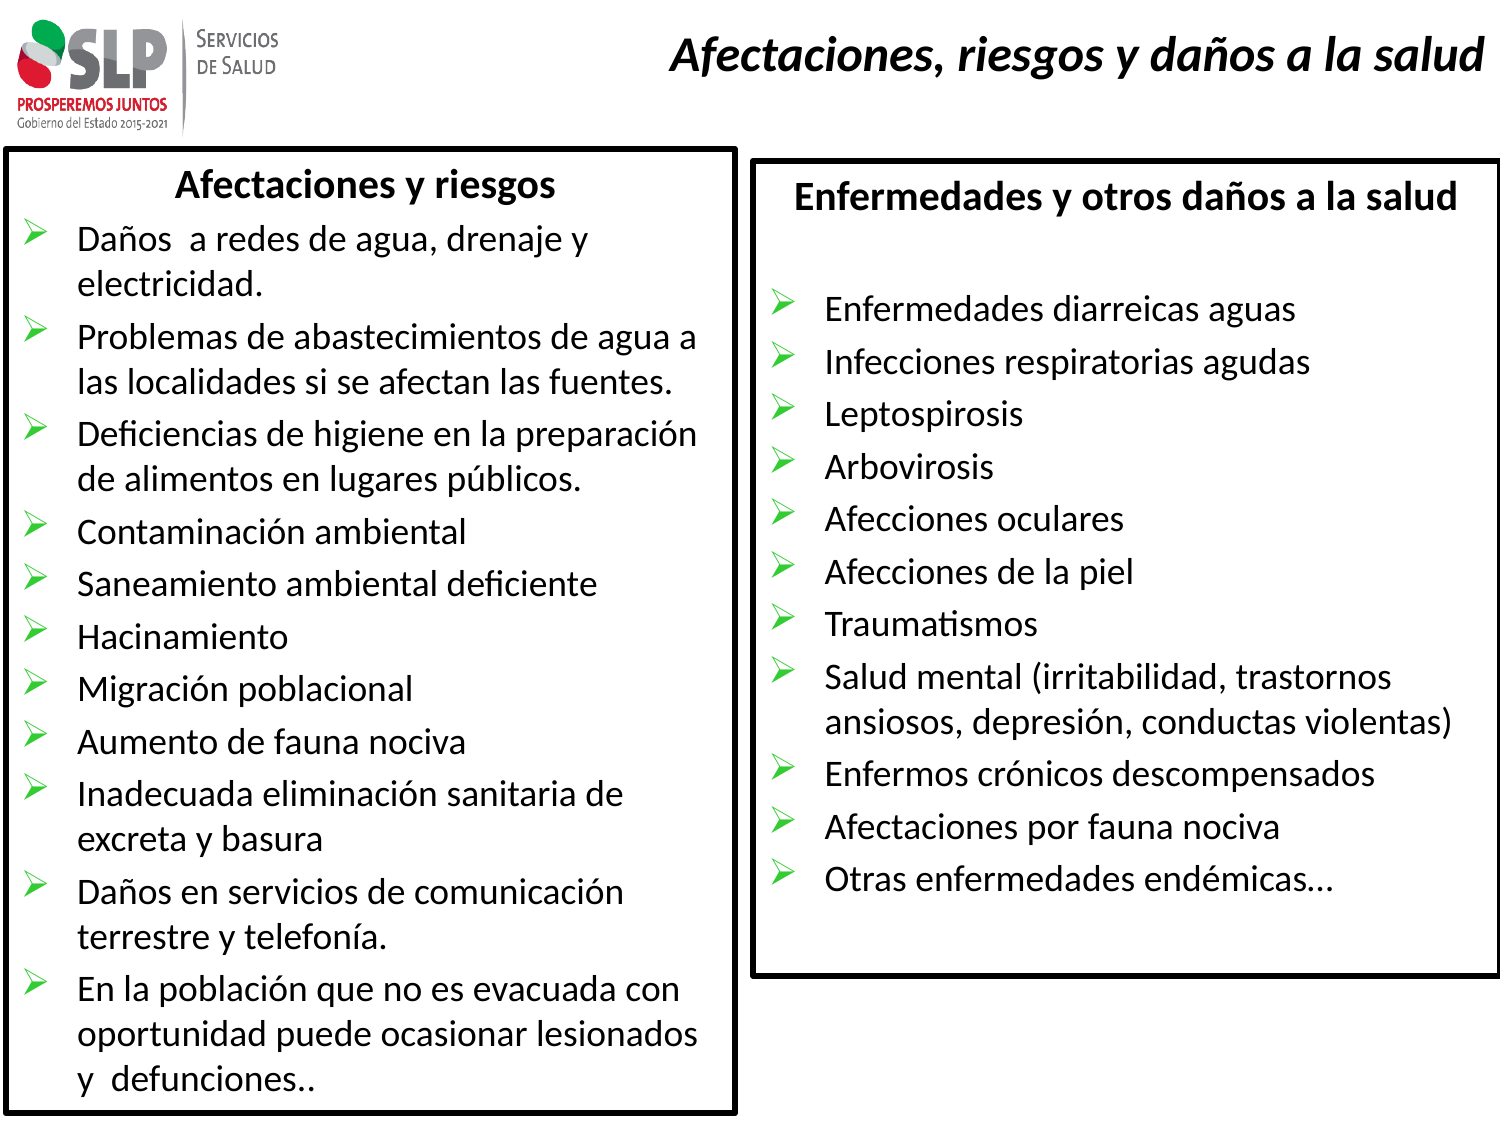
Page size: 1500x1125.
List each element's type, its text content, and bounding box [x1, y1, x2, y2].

text_box Afectaciones, riesgos y daños a la salud [443, 14, 1500, 89]
list Afectaciones y riesgos Daños a redes de agua, drenaje y electricidad. Problemas de abastecimientos de agua a las localidades si se afectan las fuentes. Deficiencias de higiene en la preparación de alimentos en lugares públicos. Contaminación ambiental Saneamiento ambiental deficiente Hacinamiento Migración poblacional Aumento de fauna nociva Inadecuada eliminación sanitaria de excreta y basura Daños en servicios de comunicación terrestre y telefonía. En la población que no es evacuada con oportunidad puede ocasionar lesionados y defunciones.. [5, 149, 735, 1114]
picture [17, 18, 278, 138]
text_box Enfermedades y otros daños a la salud Enfermedades diarreicas aguas Infecciones respiratorias agudas Leptospirosis Arbovirosis Afecciones oculares Afecciones de la piel Traumatismos Salud mental (irritabilidad, trastornos ansiosos, depresión, conductas violentas) Enfermos crónicos descompensados Afectaciones por fauna nociva Otras enfermedades endémicas… [753, 160, 1500, 976]
